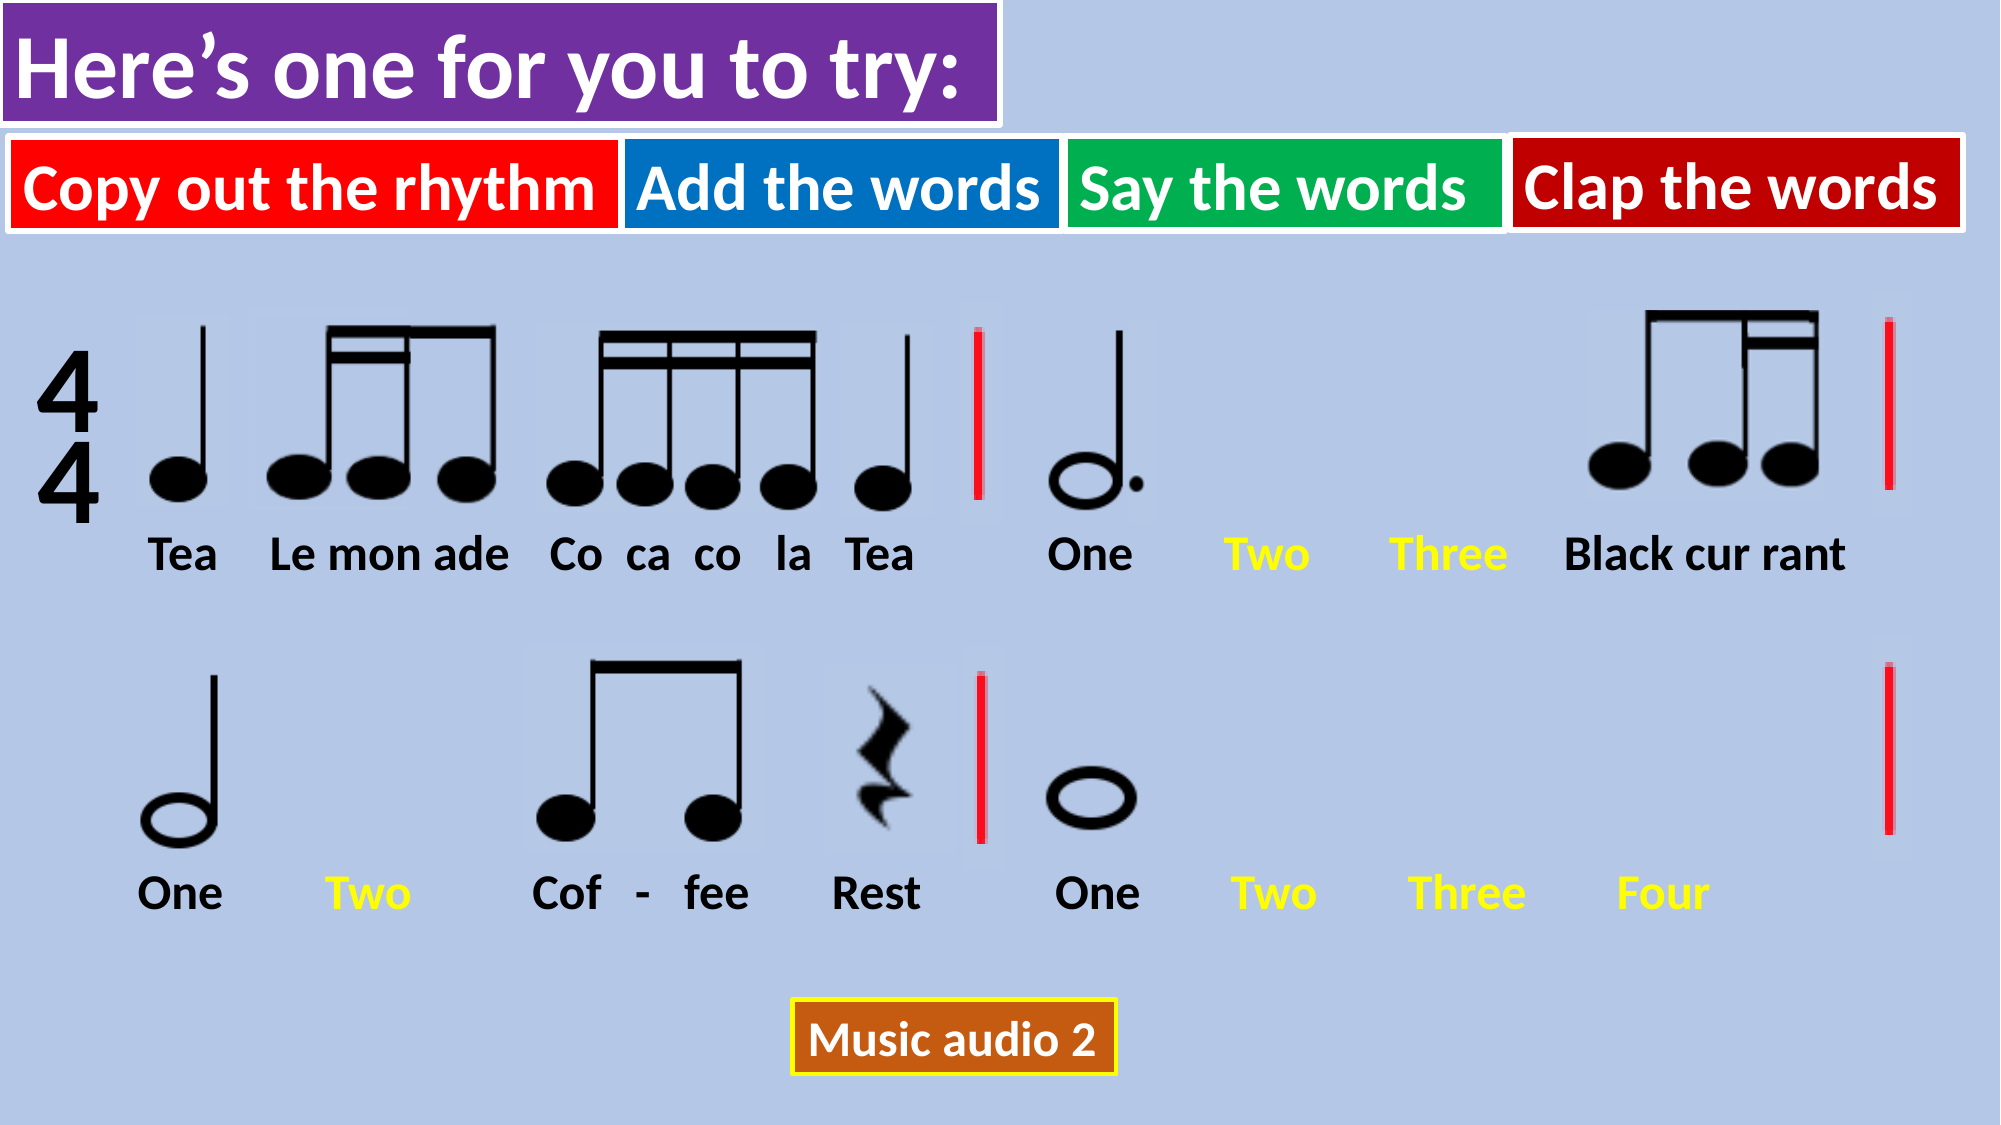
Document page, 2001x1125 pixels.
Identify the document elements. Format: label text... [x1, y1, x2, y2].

text_box 4 [21, 299, 104, 465]
picture [1034, 320, 1155, 523]
picture [1041, 759, 1158, 839]
text_box One Two [122, 852, 447, 927]
text_box Clap the words [1510, 135, 1964, 231]
picture [963, 646, 1005, 870]
picture [1586, 309, 1825, 499]
picture [248, 309, 509, 510]
text_box Copy out the rhythm [8, 136, 622, 232]
text_box One Two Three [1032, 513, 1549, 589]
picture [1871, 292, 1913, 516]
text_box Tea [829, 513, 991, 589]
text_box Music audio 2 [792, 999, 1117, 1075]
picture [960, 302, 1002, 526]
text_box Add the words [621, 136, 1062, 231]
text_box 4 [22, 391, 105, 556]
text_box Cof - fee [517, 852, 817, 927]
text_box Say the words [1064, 135, 1506, 231]
text_box Black cur rant [1549, 513, 1869, 589]
picture [537, 324, 819, 512]
picture [1871, 637, 1913, 861]
picture [525, 645, 764, 851]
picture [840, 324, 933, 515]
text_box Tea [132, 513, 255, 589]
picture [125, 665, 232, 861]
text_box Rest [817, 852, 964, 927]
text_box One Two Three Four [1040, 852, 1798, 927]
text_box Le mon ade [255, 513, 530, 589]
picture [825, 665, 955, 854]
text_box Here’s one for you to try: [0, 0, 1000, 125]
text_box Co ca co la [530, 513, 829, 589]
picture [135, 315, 229, 506]
